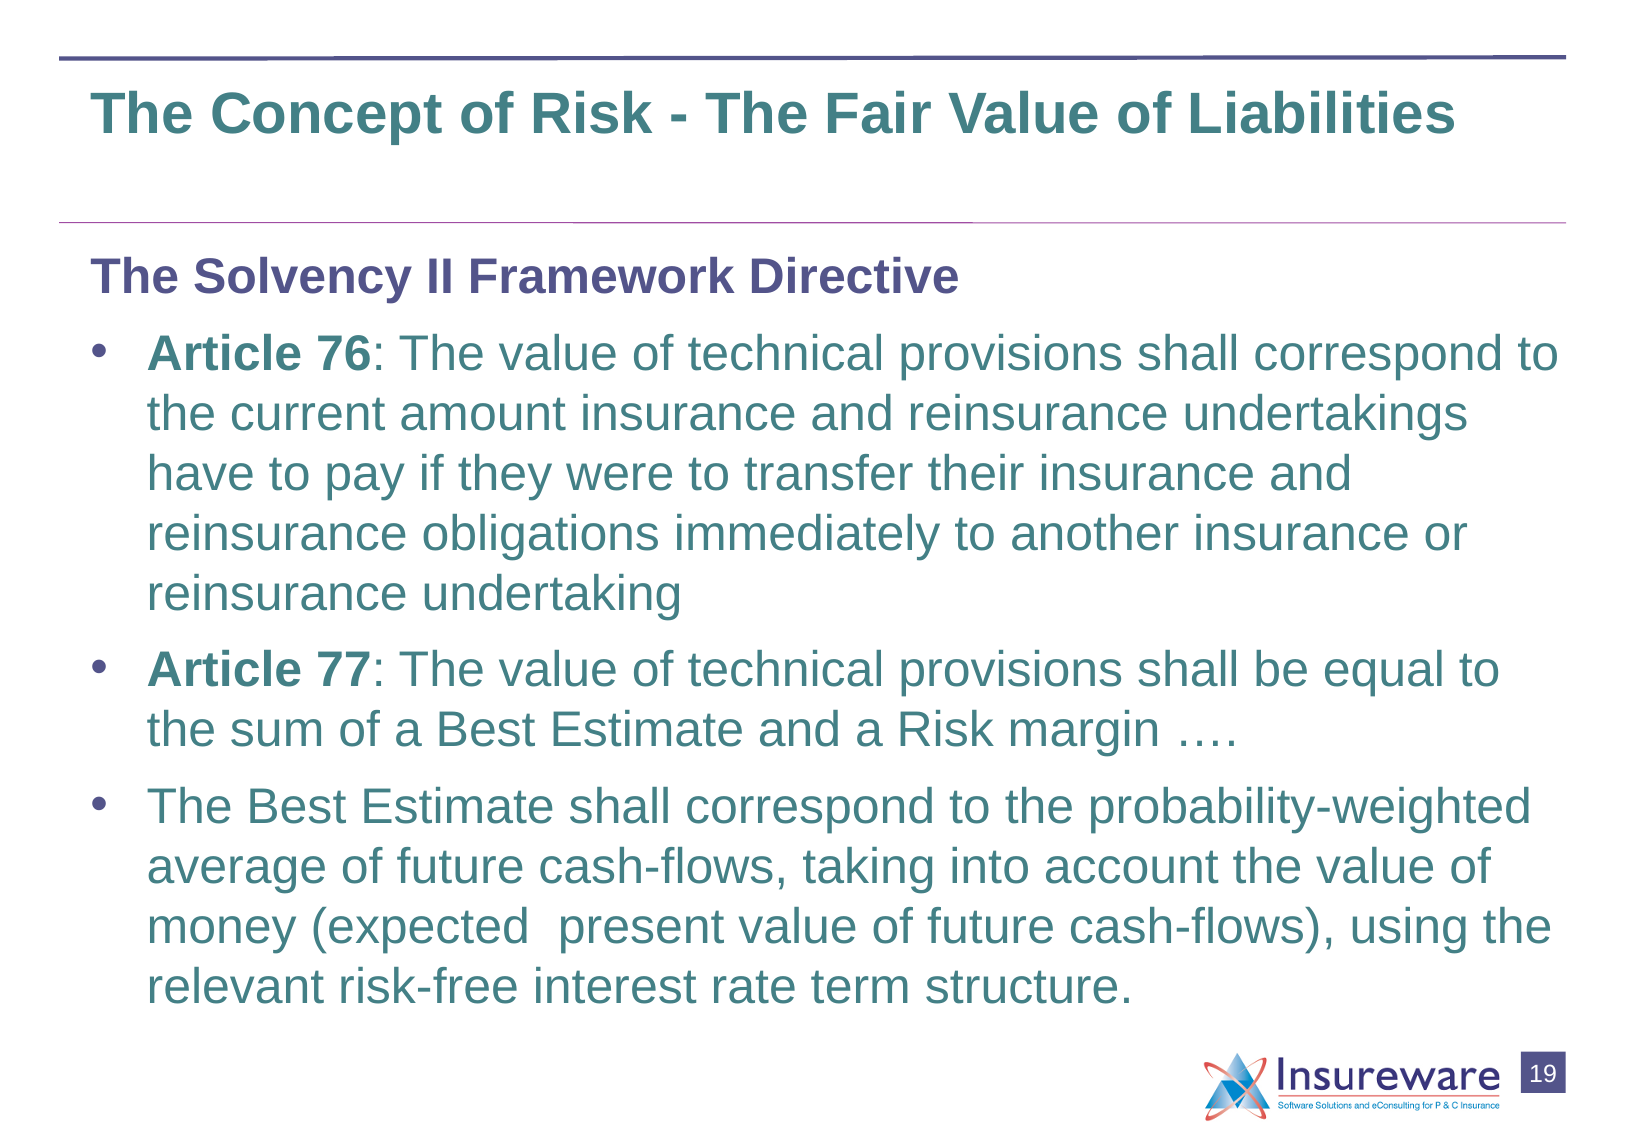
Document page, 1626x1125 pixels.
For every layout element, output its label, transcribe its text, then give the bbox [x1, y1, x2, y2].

slide_number 18 [1520, 1051, 1566, 1093]
picture [1202, 1052, 1500, 1122]
title The Concept of Risk - The Fair Value of Liabilities [90, 79, 1568, 204]
list The Solvency II Framework Directive Article 76: The value of technical provisions shall correspond to the current amount insurance and reinsurance undertakings have to pay if they were to transfer their insurance and reinsurance obligations immediately to another insurance or reinsurance undertaking Article 77: The value of technical provisions shall be equal to the sum of a Best Estimate and a Risk margin …. The Best Estimate shall correspond to the probability-weighted average of future cash-flows, taking into account the value of money (expected present value of future cash-flows), using the relevant risk-free interest rate term structure. [90, 243, 1568, 1036]
